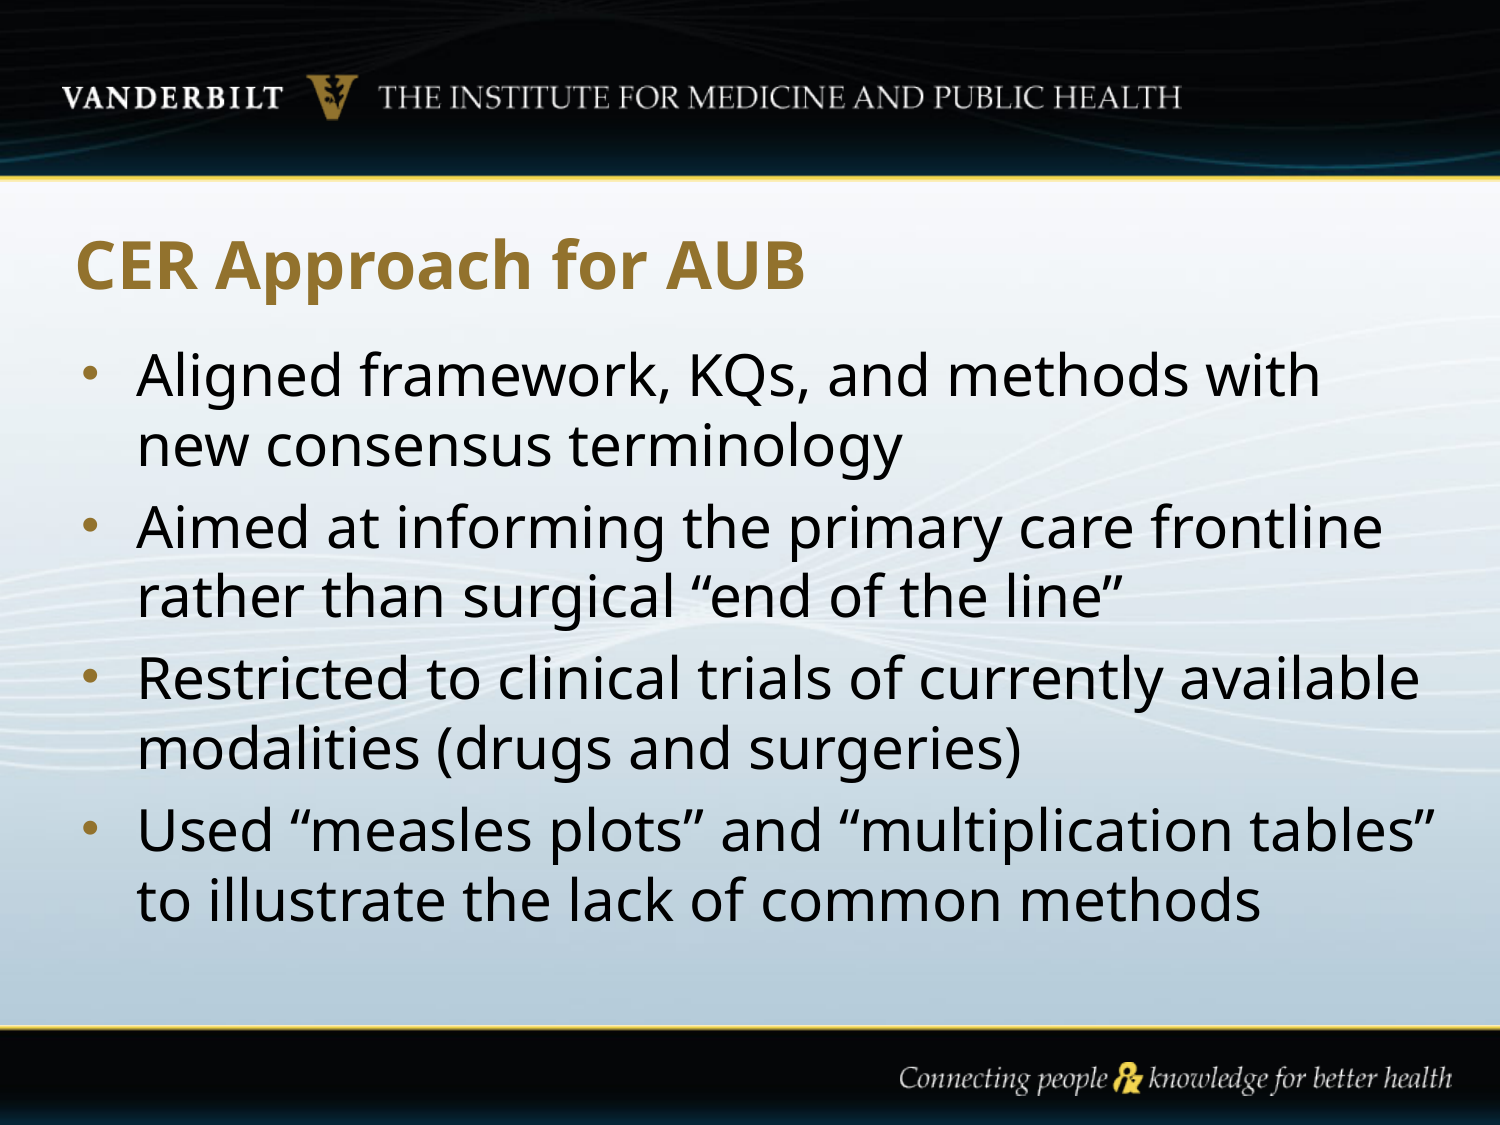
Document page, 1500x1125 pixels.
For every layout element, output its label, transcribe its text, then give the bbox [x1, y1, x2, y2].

title CER Approach for AUB [59, 212, 1335, 313]
list Aligned framework, KQs, and methods with new consensus terminology Aimed at informing the primary care frontline rather than surgical “end of the line” Restricted to clinical trials of currently available modalities (drugs and surgeries) Used “measles plots” and “multiplication tables” to illustrate the lack of common methods [64, 330, 1453, 969]
picture [0, 0, 1500, 1125]
